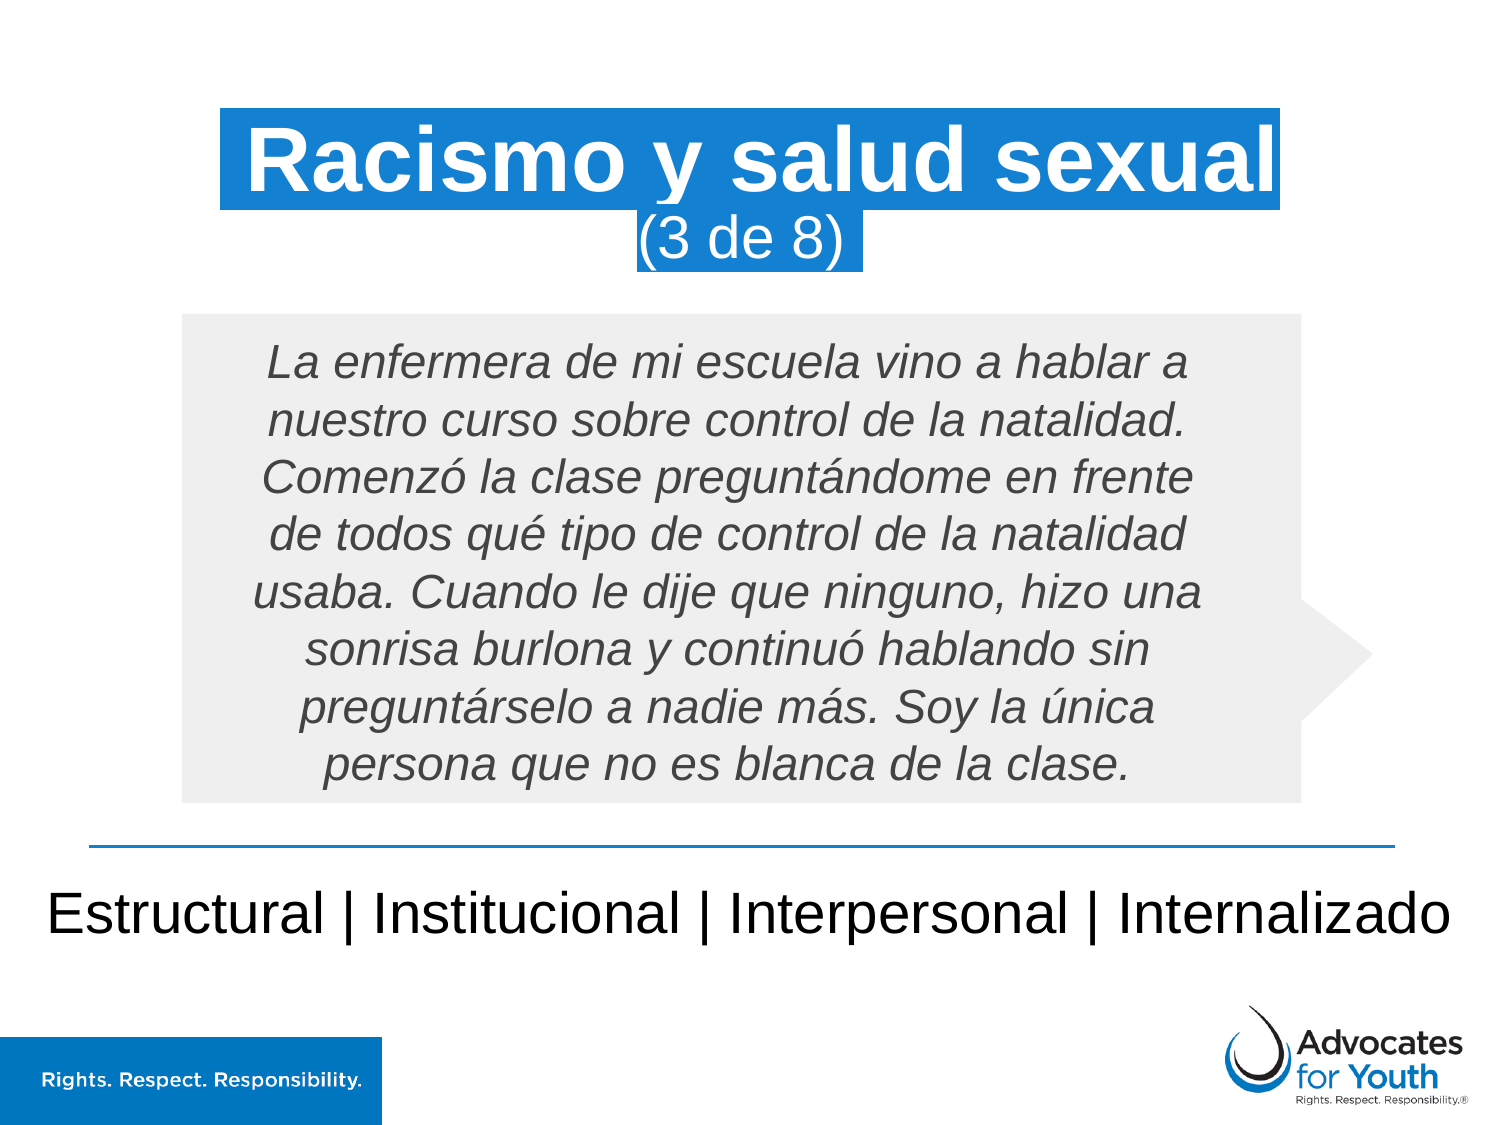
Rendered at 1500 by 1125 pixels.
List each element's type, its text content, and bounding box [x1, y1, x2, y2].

picture [1200, 1018, 1500, 1125]
title Racismo y salud sexual (3 de 8) [112, 99, 1388, 288]
text_box La enfermera de mi escuela vino a hablar a nuestro curso sobre control de la natalidad. Comenzó la clase preguntándome en frente de todos qué tipo de control de la natalidad usaba. Cuando le dije que ninguno, hizo una sonrisa burlona y continuó hablando sin preguntárselo a nadie más. Soy la única persona que no es blanca de la clase. [220, 323, 1237, 798]
list Estructural | Institucional | Interpersonal | Internalizado [0, 886, 1500, 1018]
text_box [182, 313, 1374, 803]
picture [0, 1037, 382, 1125]
